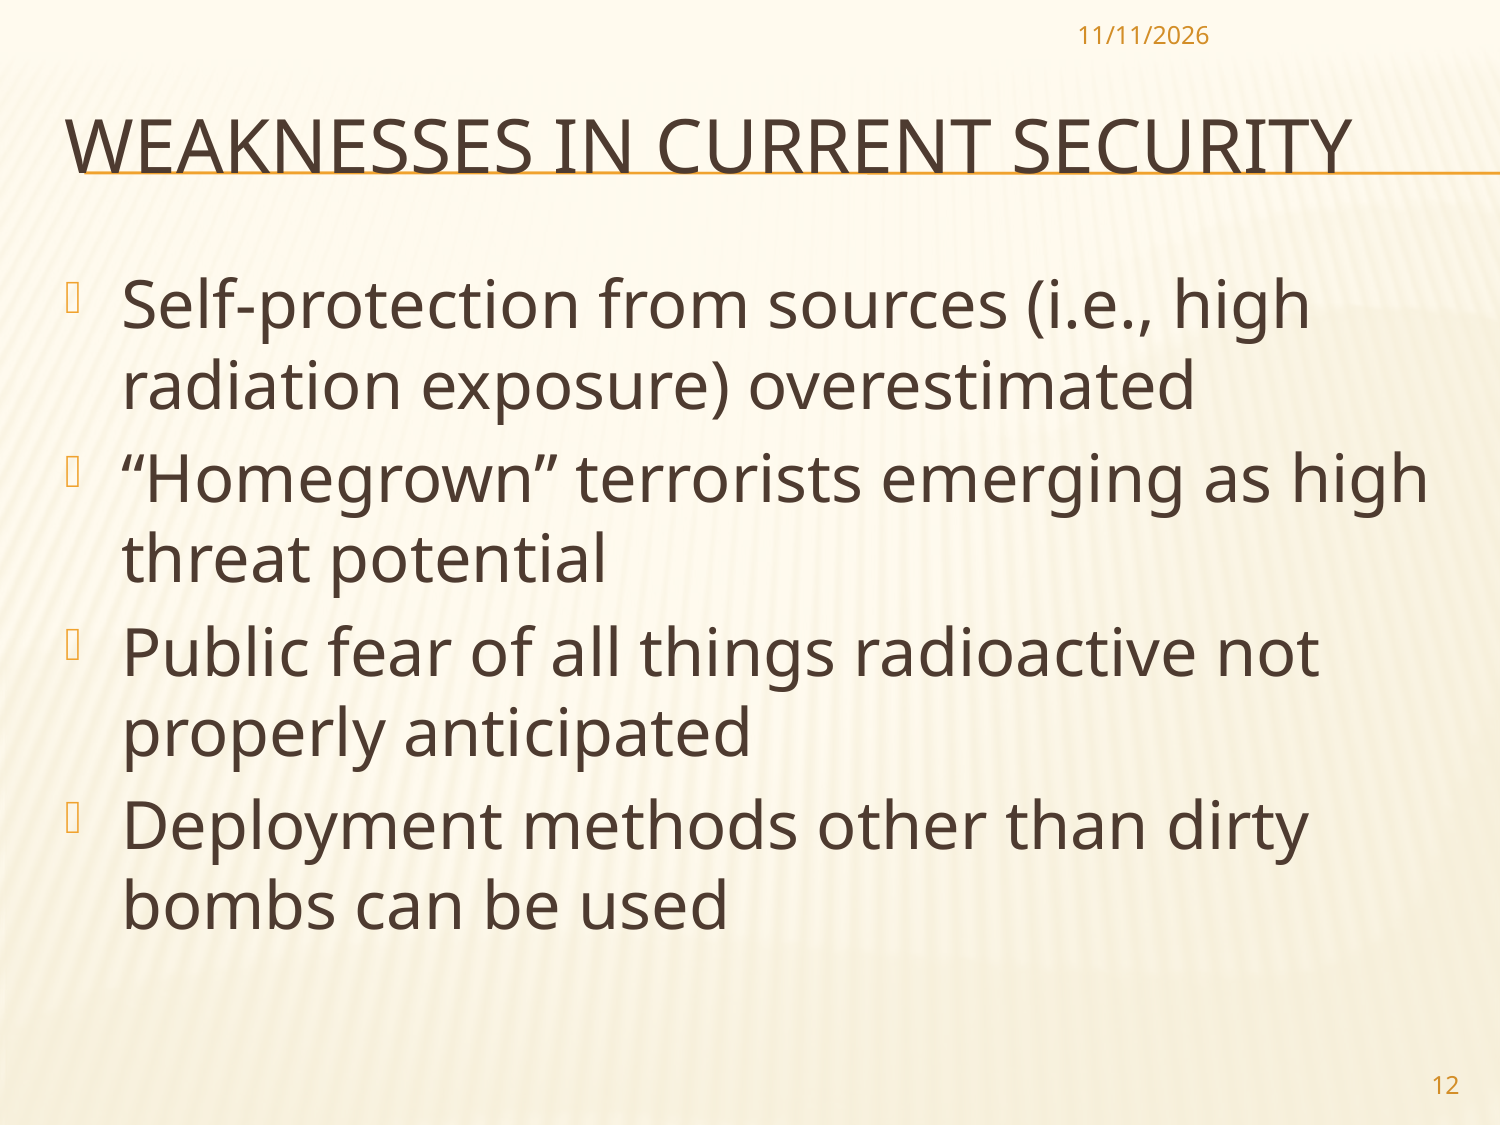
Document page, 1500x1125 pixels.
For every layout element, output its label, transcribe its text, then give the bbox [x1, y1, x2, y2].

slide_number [1062, 12, 1475, 60]
slide_number 12 [1350, 1061, 1475, 1103]
list Self-protection from sources (i.e., high radiation exposure) overestimated “Homegrown” terrorists emerging as high threat potential Public fear of all things radioactive not properly anticipated Deployment methods other than dirty bombs can be used [50, 254, 1475, 998]
title Weaknesses in Current Security [50, 75, 1475, 213]
